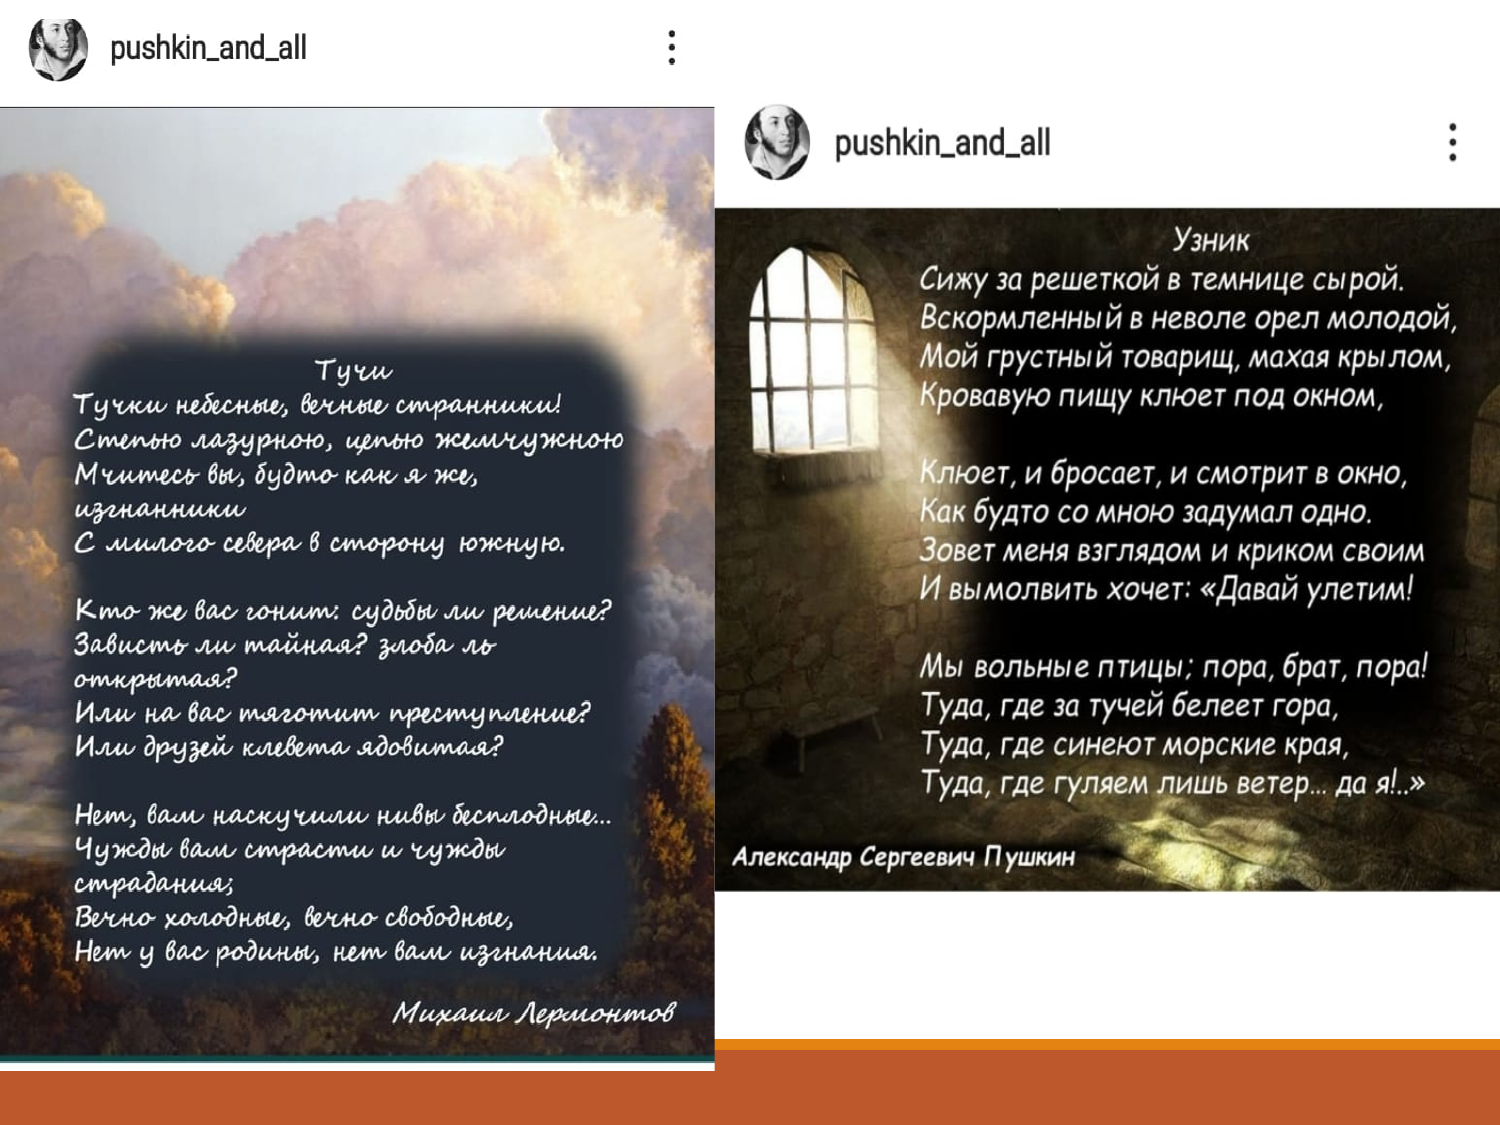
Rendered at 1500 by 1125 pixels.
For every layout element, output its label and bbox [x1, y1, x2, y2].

list [0, 18, 715, 1071]
picture [713, 89, 1500, 894]
